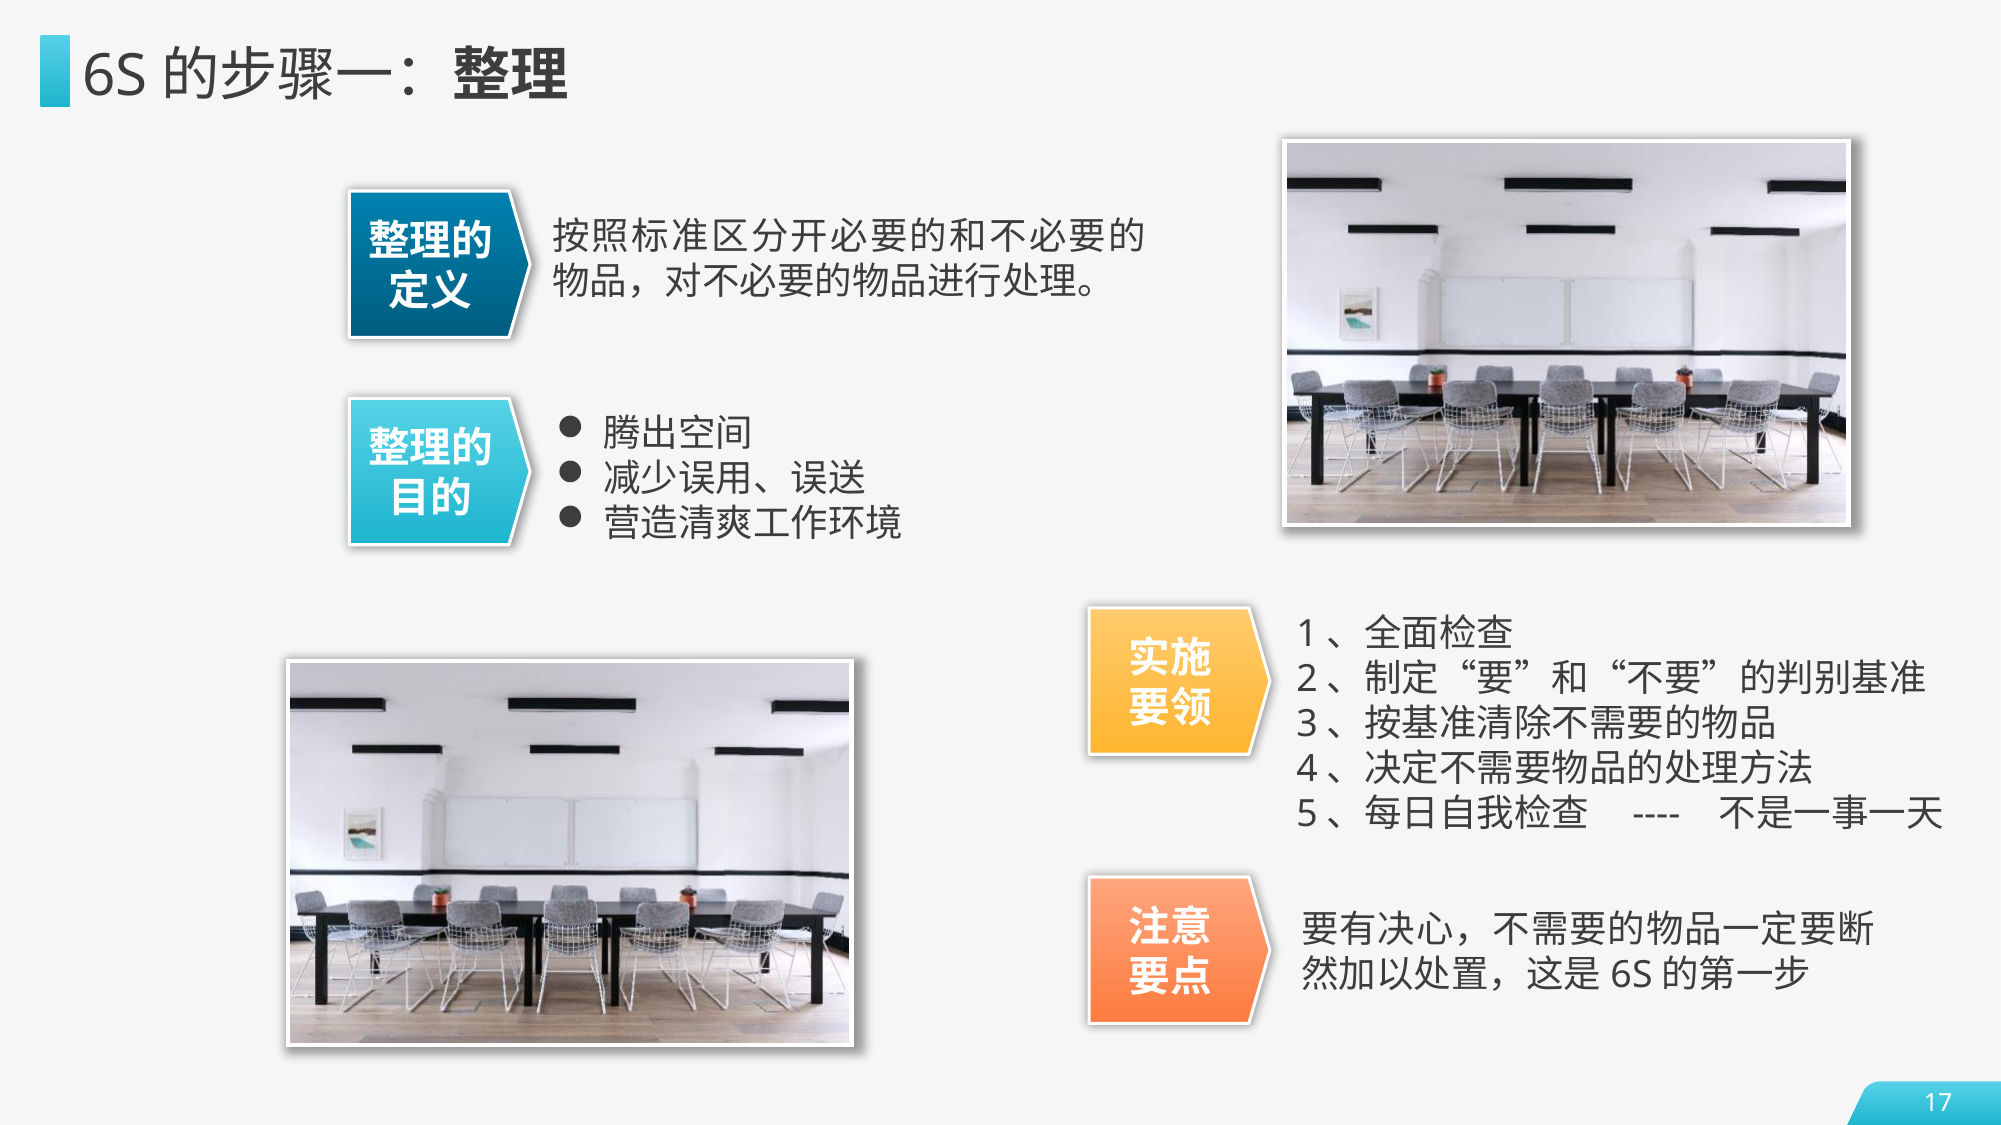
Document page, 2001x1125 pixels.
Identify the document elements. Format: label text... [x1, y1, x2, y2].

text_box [341, 190, 531, 338]
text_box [1088, 876, 1271, 1024]
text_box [341, 398, 531, 545]
text_box [40, 35, 70, 107]
picture [1286, 143, 1847, 523]
text_box 腾出空间 减少误用、误送 营造清爽工作环境 [541, 402, 1214, 552]
text_box 6S的步骤一：整理 [82, 36, 1120, 107]
picture [290, 663, 850, 1043]
text_box 按照标准区分开必要的和不必要的物品，对不必要的物品进行处理。 [537, 204, 1161, 310]
text_box 1、全面检查 2、制定“要”和“不要”的判别基准 3、按基准清除不需要的物品 4、决定不需要物品的处理方法 5、每日自我检查 ---- 不是一事一天 [1281, 601, 1972, 841]
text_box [1088, 607, 1271, 755]
text_box 要有决心，不需要的物品一定要断然加以处置，这是6S的第一步 [1286, 897, 1891, 1002]
